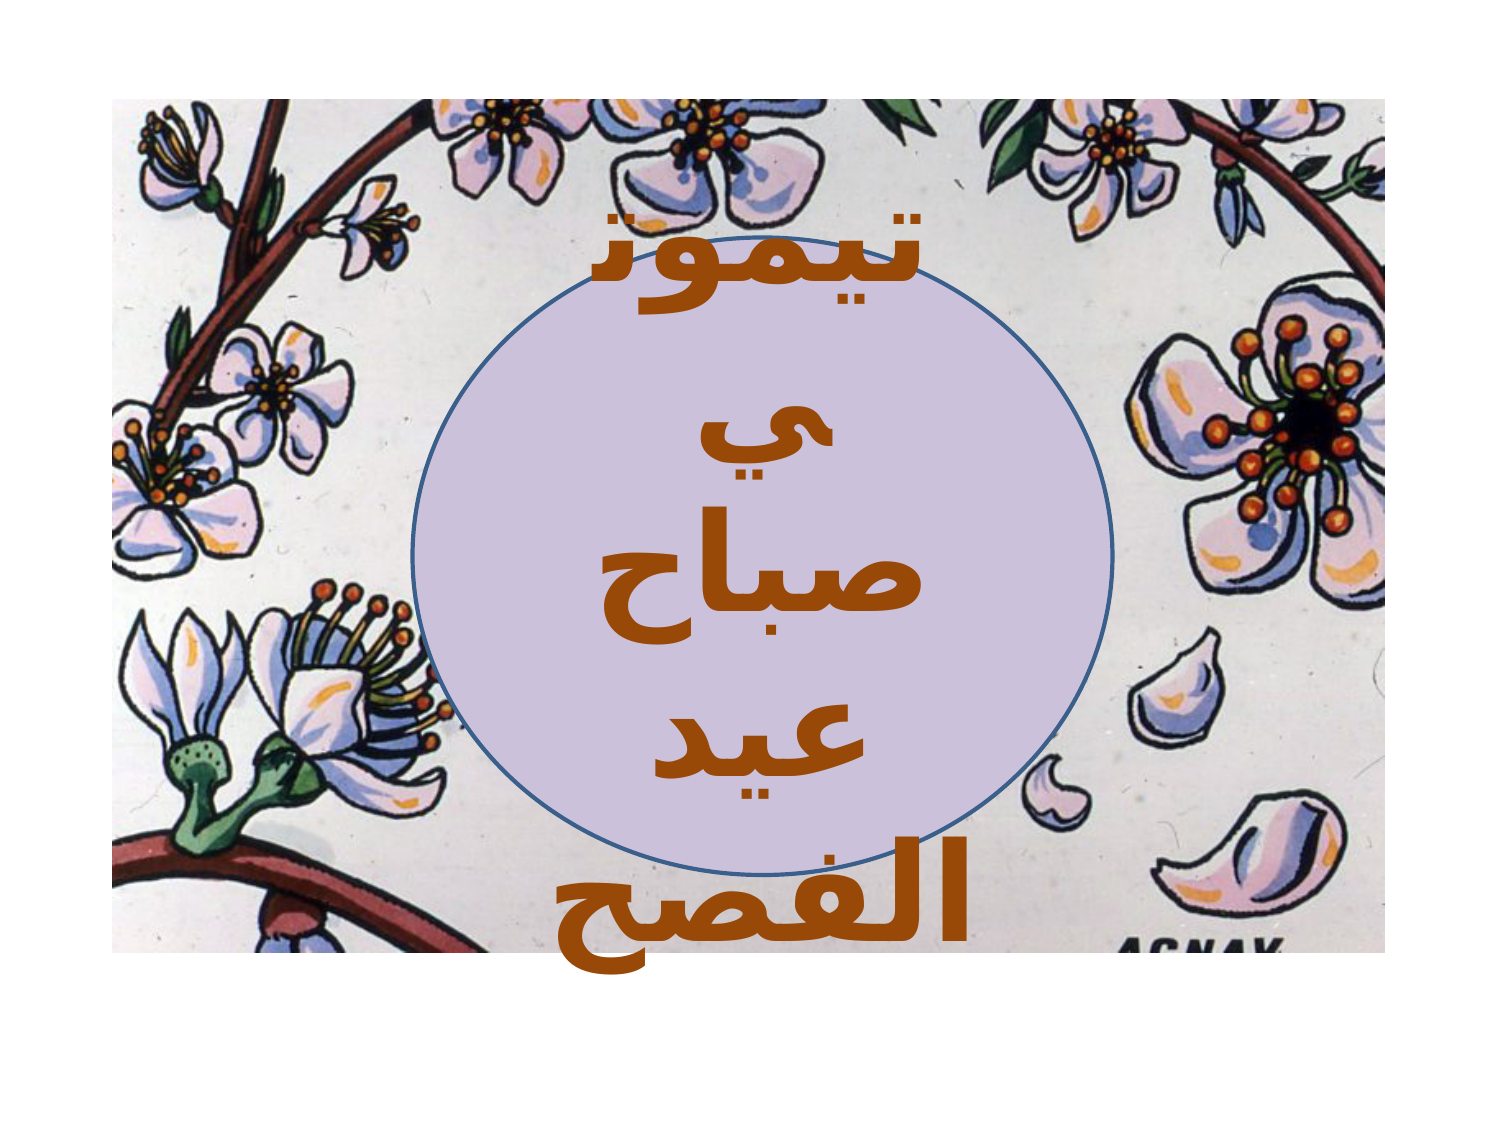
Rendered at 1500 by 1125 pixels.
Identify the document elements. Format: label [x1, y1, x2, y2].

picture [112, 99, 1385, 953]
